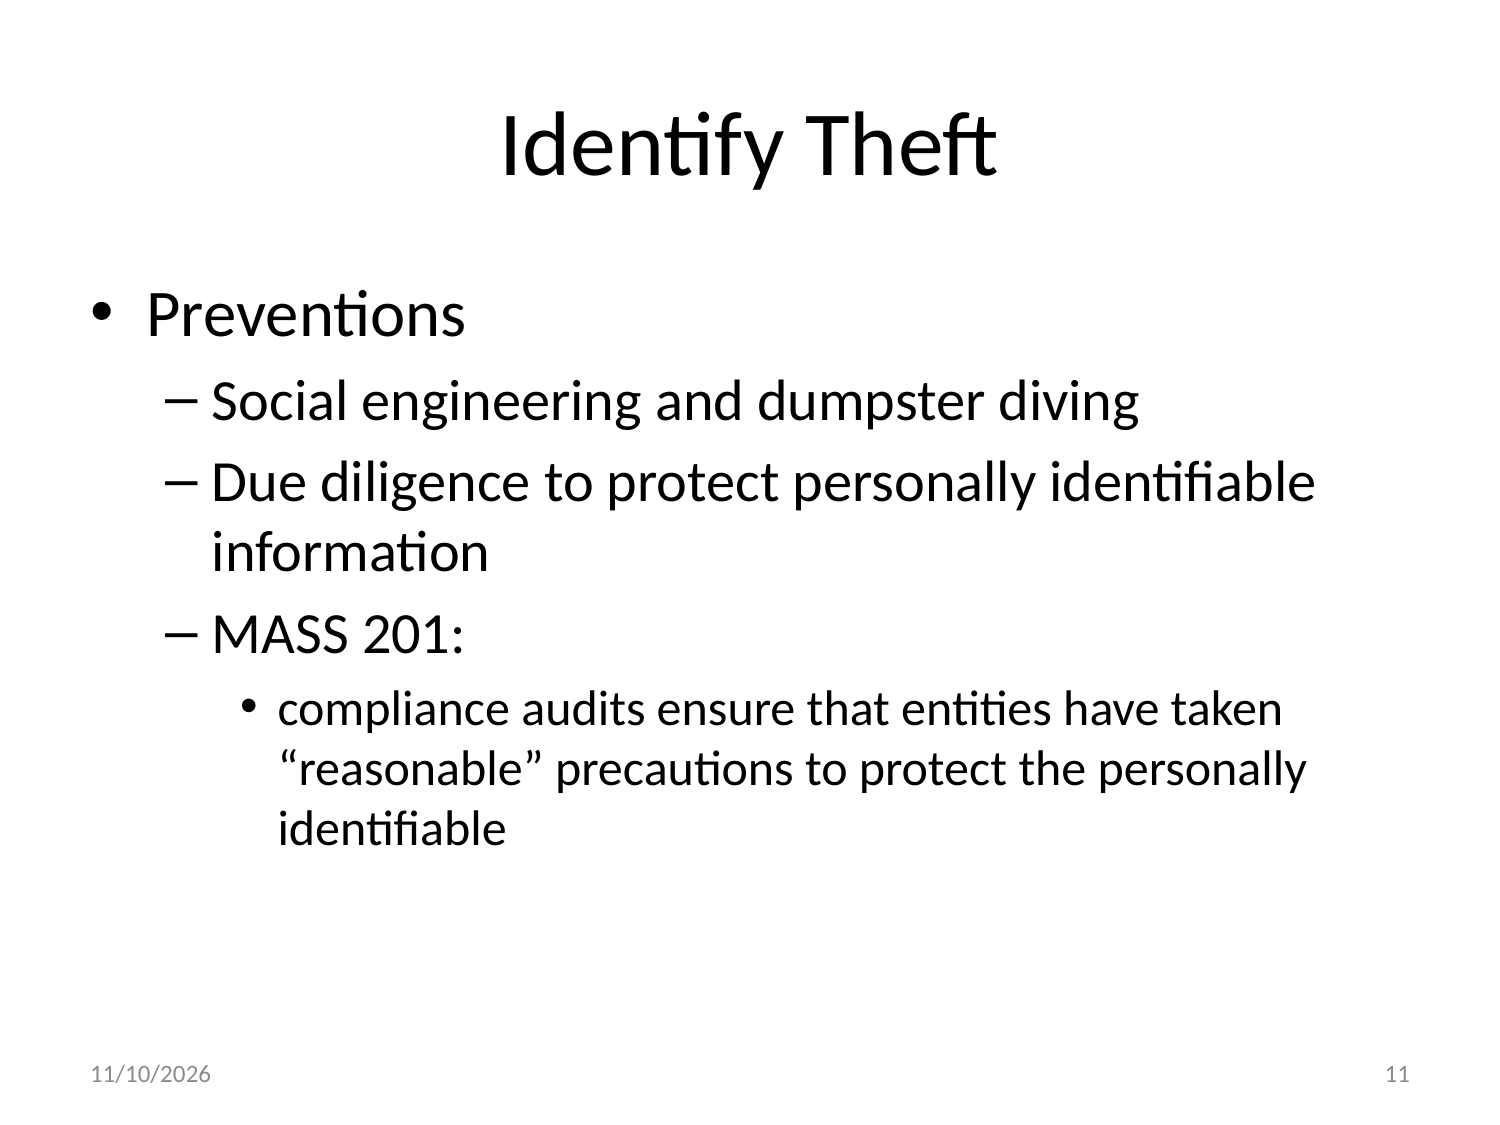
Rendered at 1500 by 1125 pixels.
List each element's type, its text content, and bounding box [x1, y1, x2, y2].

list Preventions Social engineering and dumpster diving Due diligence to protect personally identifiable information MASS 201: compliance audits ensure that entities have taken “reasonable” precautions to protect the personally identifiable [75, 262, 1425, 1005]
slide_number 11 [1074, 1042, 1425, 1103]
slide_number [75, 1042, 425, 1103]
title Identify Theft [75, 45, 1425, 233]
